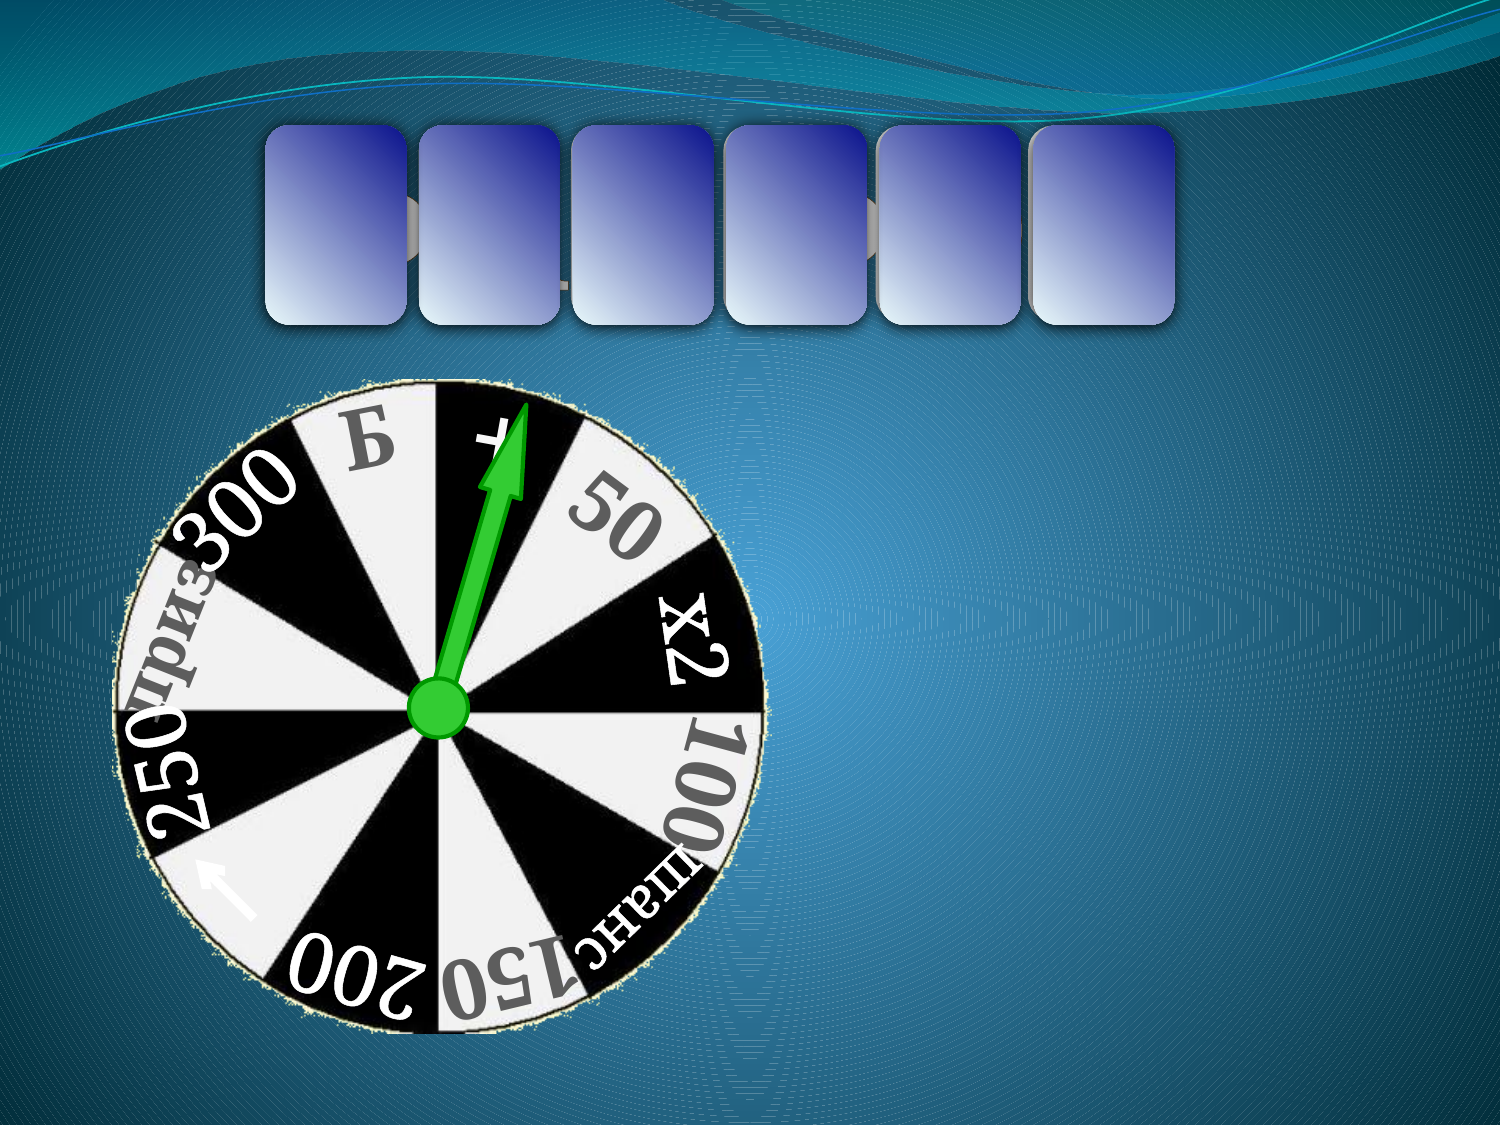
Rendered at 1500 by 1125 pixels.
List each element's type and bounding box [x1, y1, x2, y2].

text_box [263, 123, 409, 327]
text_box [724, 123, 870, 327]
text_box [105, 362, 772, 1040]
text_box [570, 123, 713, 327]
text_box [1031, 123, 1177, 327]
text_box [420, 123, 559, 327]
text_box [880, 123, 1020, 327]
